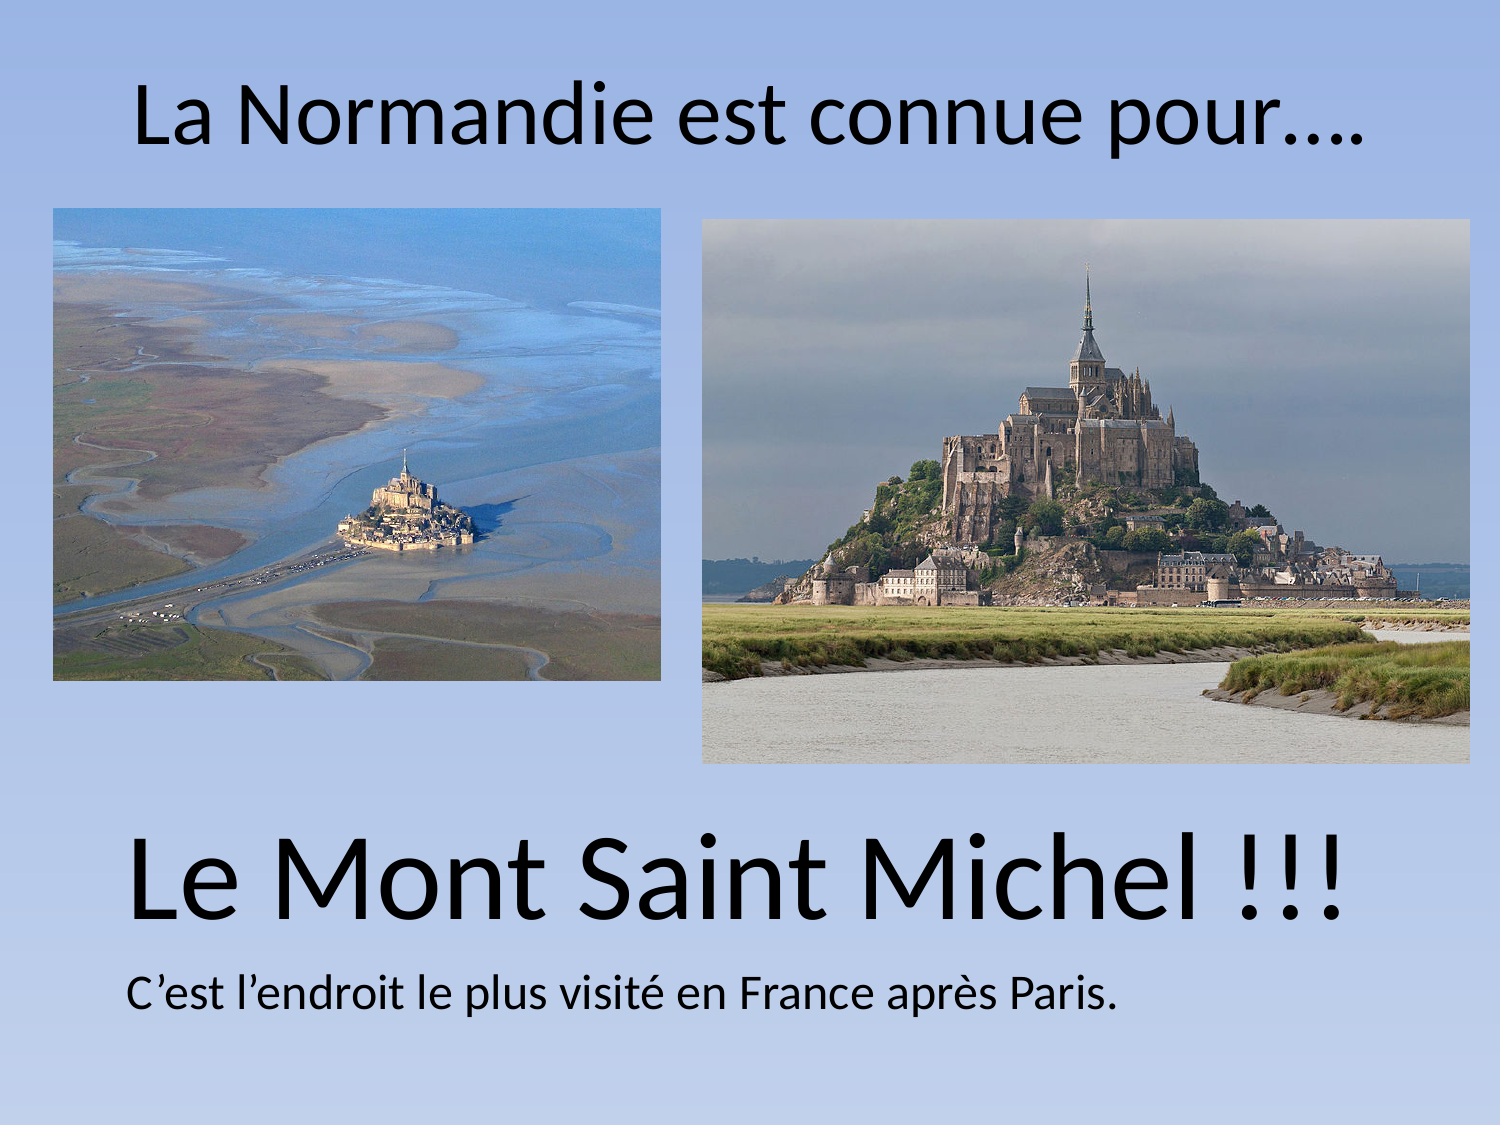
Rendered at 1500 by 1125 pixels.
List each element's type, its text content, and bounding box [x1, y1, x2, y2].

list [52, 207, 661, 681]
title La Normandie est connue pour…. [76, 30, 1427, 186]
text_box Le Mont Saint Michel !!! [112, 786, 1424, 952]
text_box C’est l’endroit le plus visité en France après Paris. [112, 952, 1400, 1027]
picture [702, 219, 1470, 764]
